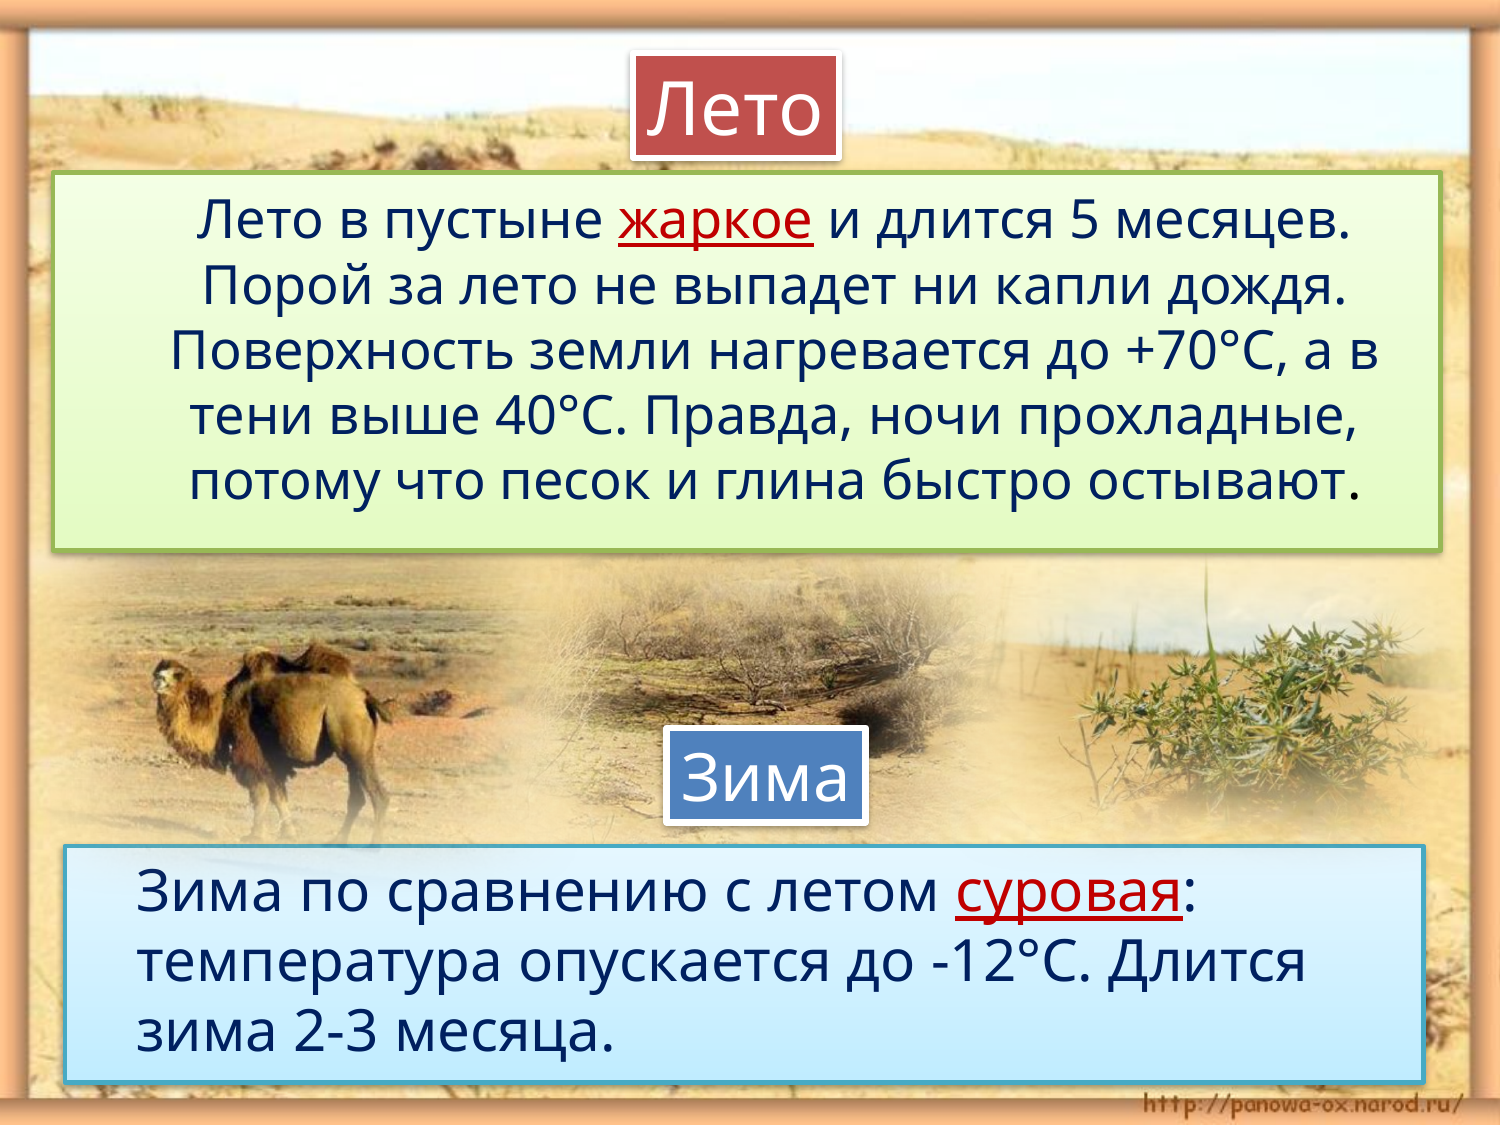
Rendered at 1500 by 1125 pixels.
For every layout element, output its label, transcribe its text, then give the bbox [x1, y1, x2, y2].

picture [0, 0, 1500, 1125]
list Лето в пустыне жаркое и длится 5 месяцев. Порой за лето не выпадет ни капли дождя. Поверхность земли нагревается до +70°С, а в тени выше 40°С. Правда, ночи прохладные, потому что песок и глина быстро остывают. [52, 172, 1442, 501]
list Зима по сравнению с летом суровая: температура опускается до -12°С. Длится зима 2-3 месяца. [64, 888, 1424, 1083]
text_box Лето [630, 50, 842, 161]
